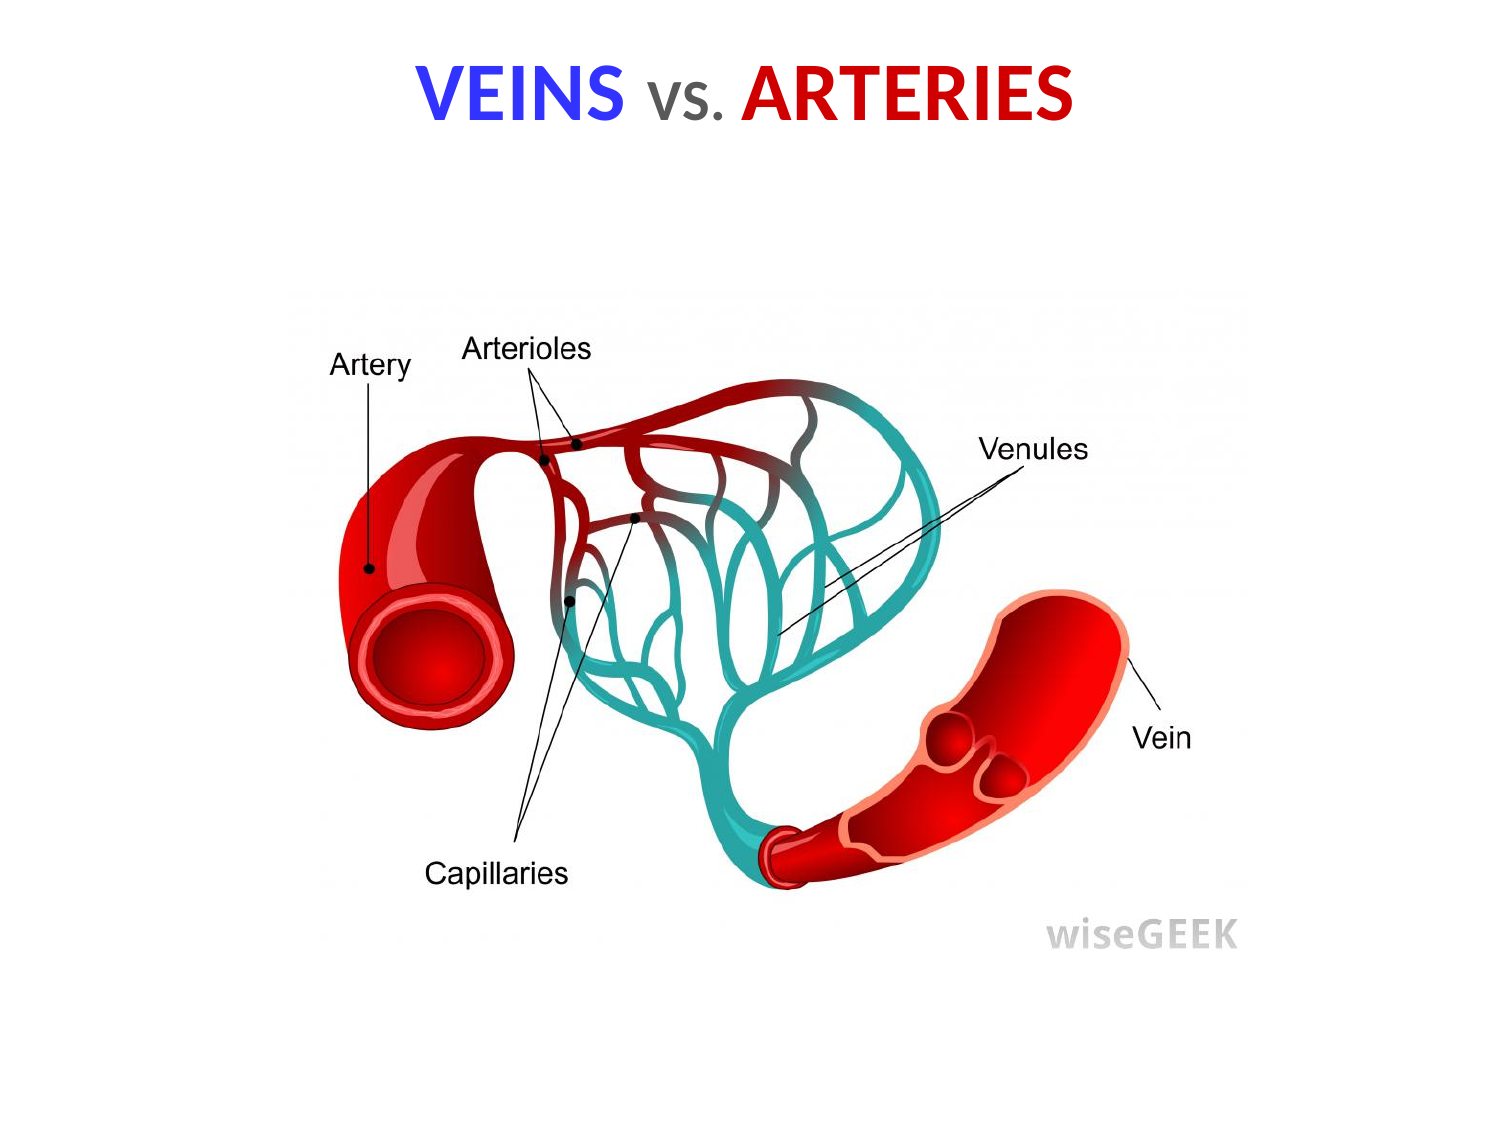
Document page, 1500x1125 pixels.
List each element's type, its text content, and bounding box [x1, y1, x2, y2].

text_box VEINS Vs. arteries [0, 42, 1496, 145]
picture [288, 290, 1247, 958]
